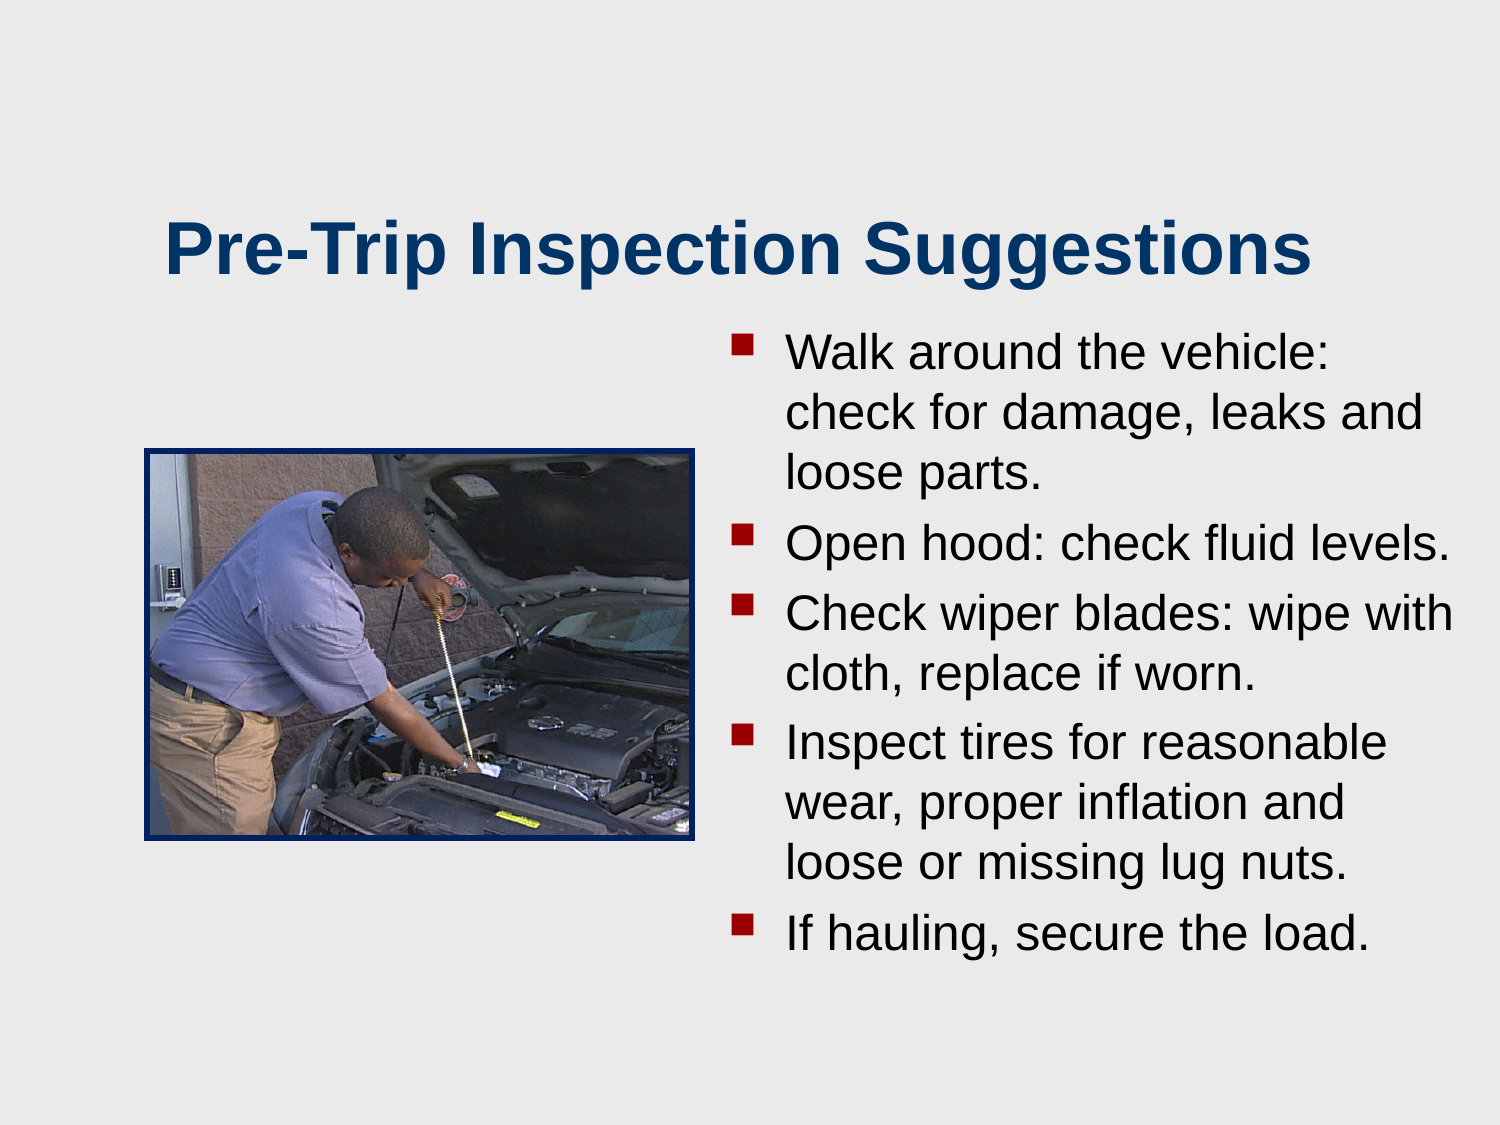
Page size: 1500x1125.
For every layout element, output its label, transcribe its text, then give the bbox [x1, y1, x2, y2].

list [149, 453, 689, 836]
list Walk around the vehicle: check for damage, leaks and loose parts. Open hood: check fluid levels. Check wiper blades: wipe with cloth, replace if worn. Inspect tires for reasonable wear, proper inflation and loose or missing lug nuts. If hauling, secure the load. [713, 312, 1481, 1001]
title Pre-Trip Inspection Suggestions [0, 191, 1500, 298]
